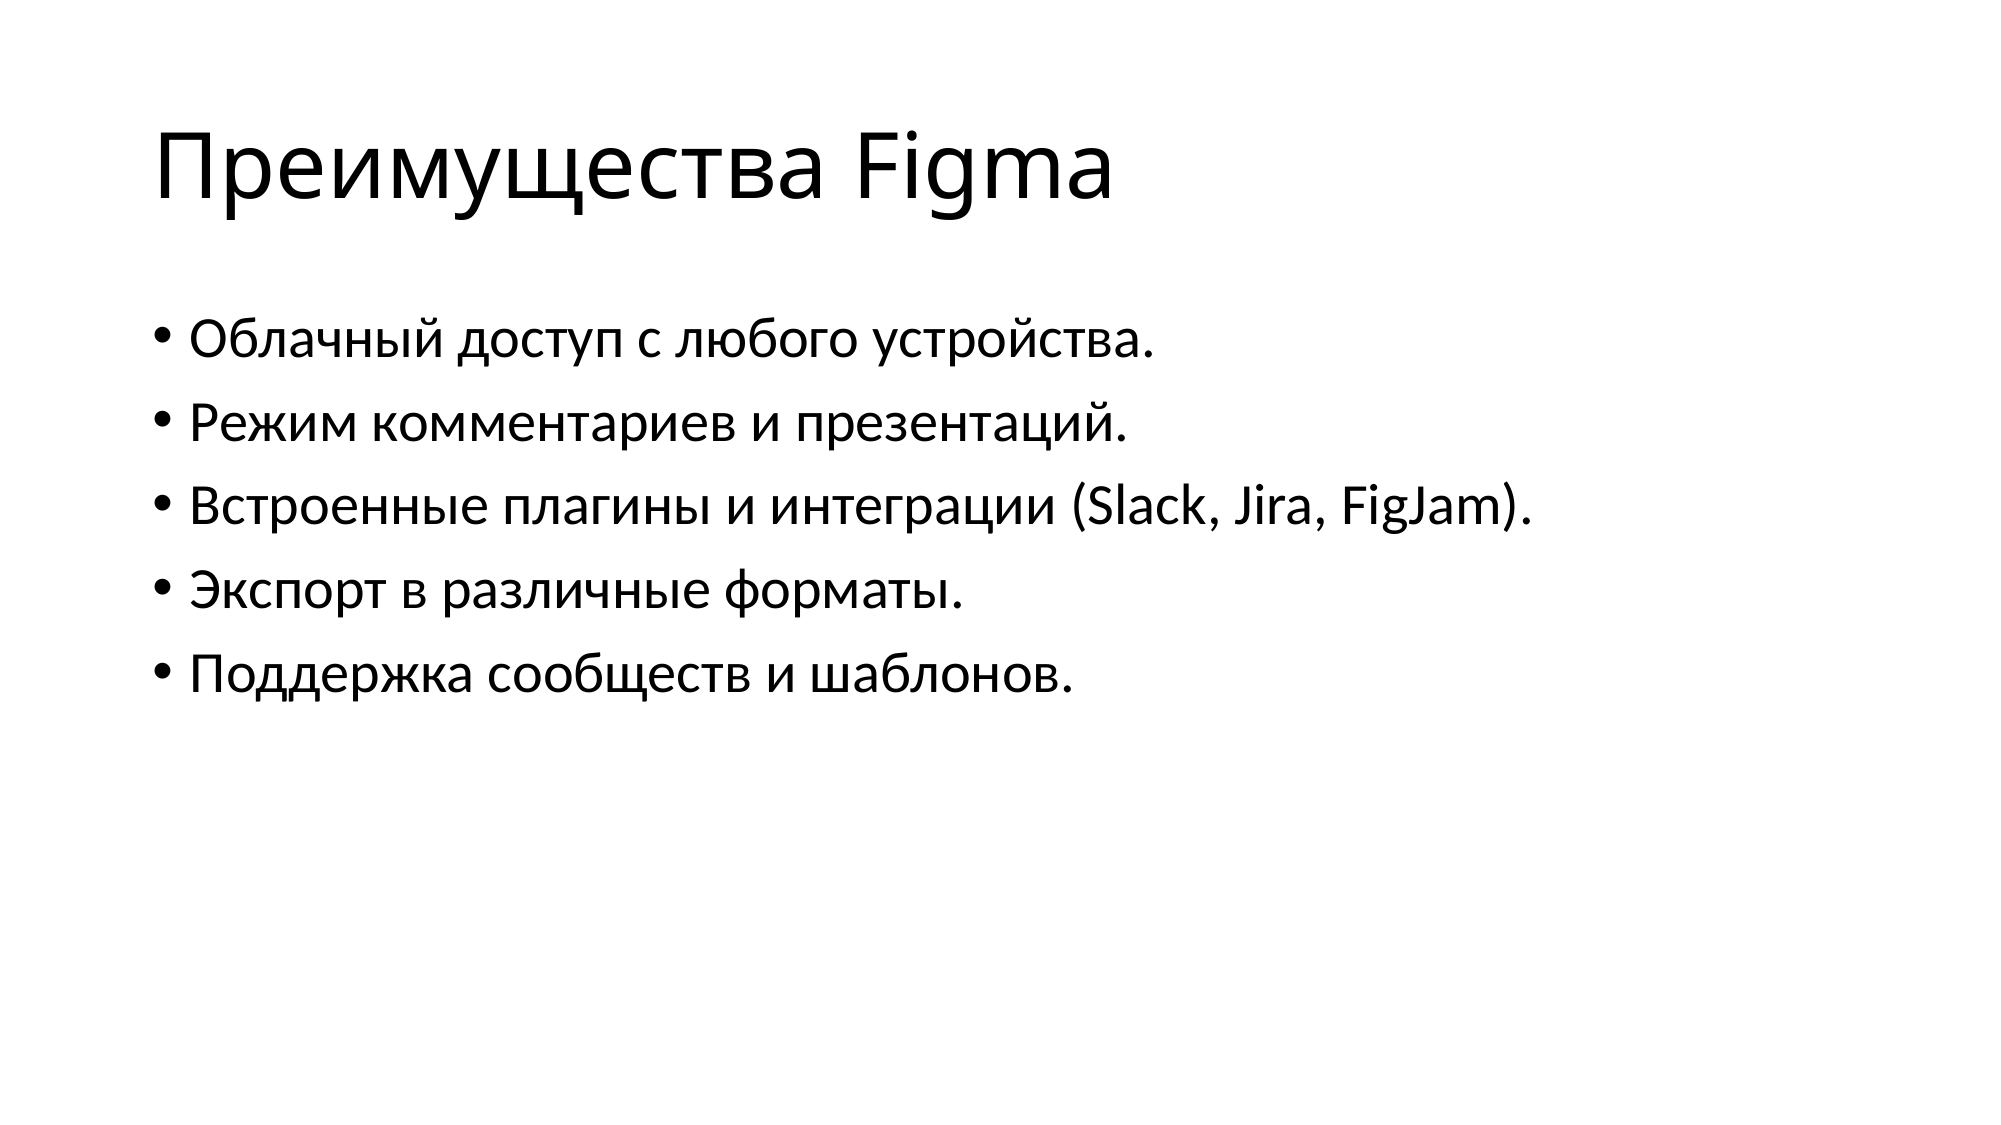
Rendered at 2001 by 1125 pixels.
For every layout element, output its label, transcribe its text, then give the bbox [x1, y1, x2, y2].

list Облачный доступ с любого устройства. Режим комментариев и презентаций. Встроенные плагины и интеграции (Slack, Jira, FigJam). Экспорт в различные форматы. Поддержка сообществ и шаблонов. [137, 299, 1863, 1014]
title Преимущества Figma [137, 59, 1863, 278]
